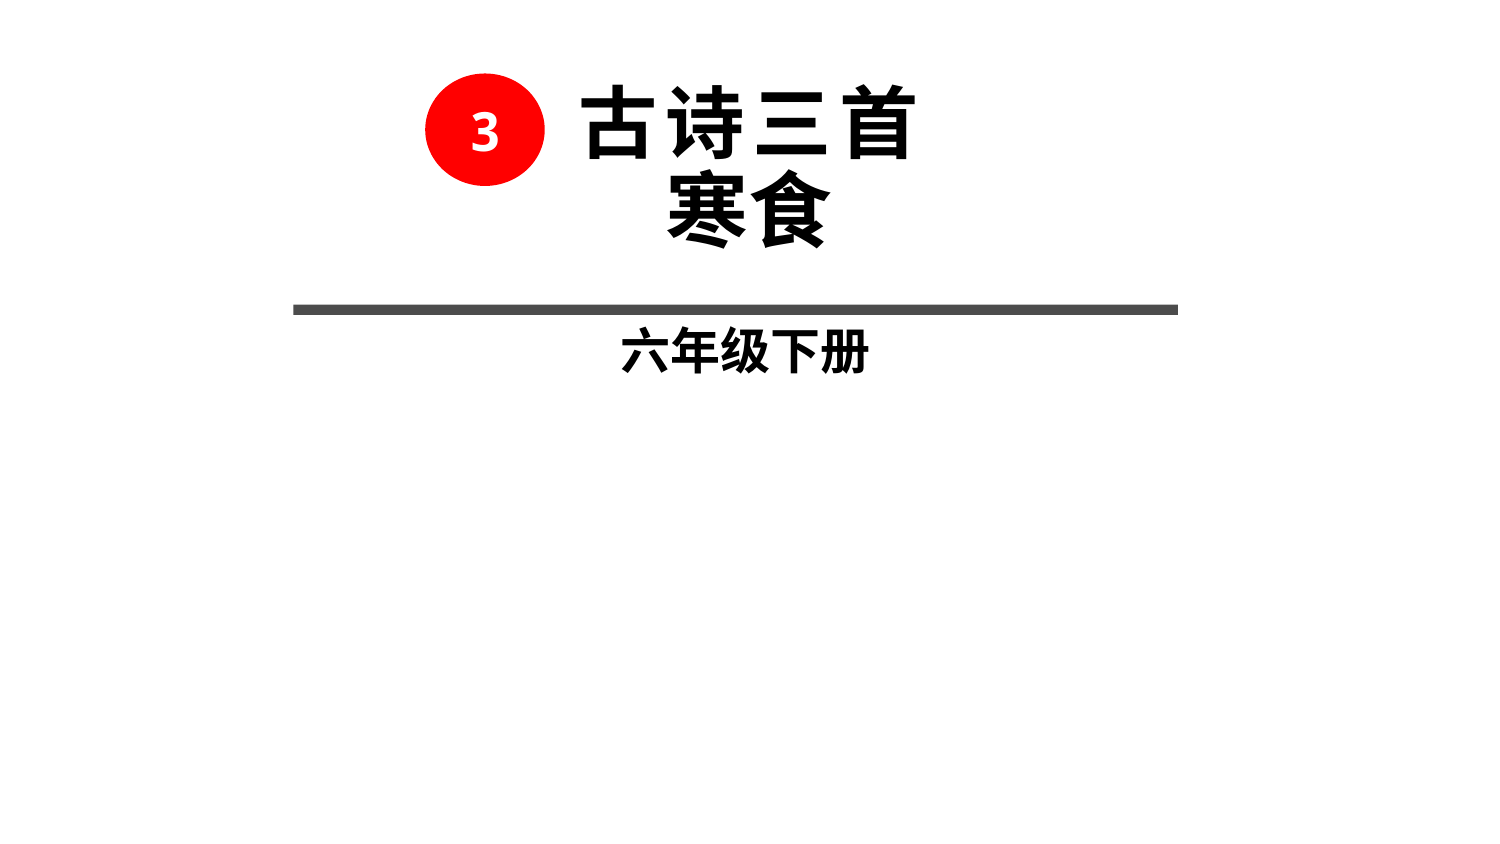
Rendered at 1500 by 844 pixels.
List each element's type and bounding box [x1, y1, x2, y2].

text_box [293, 73, 1178, 424]
